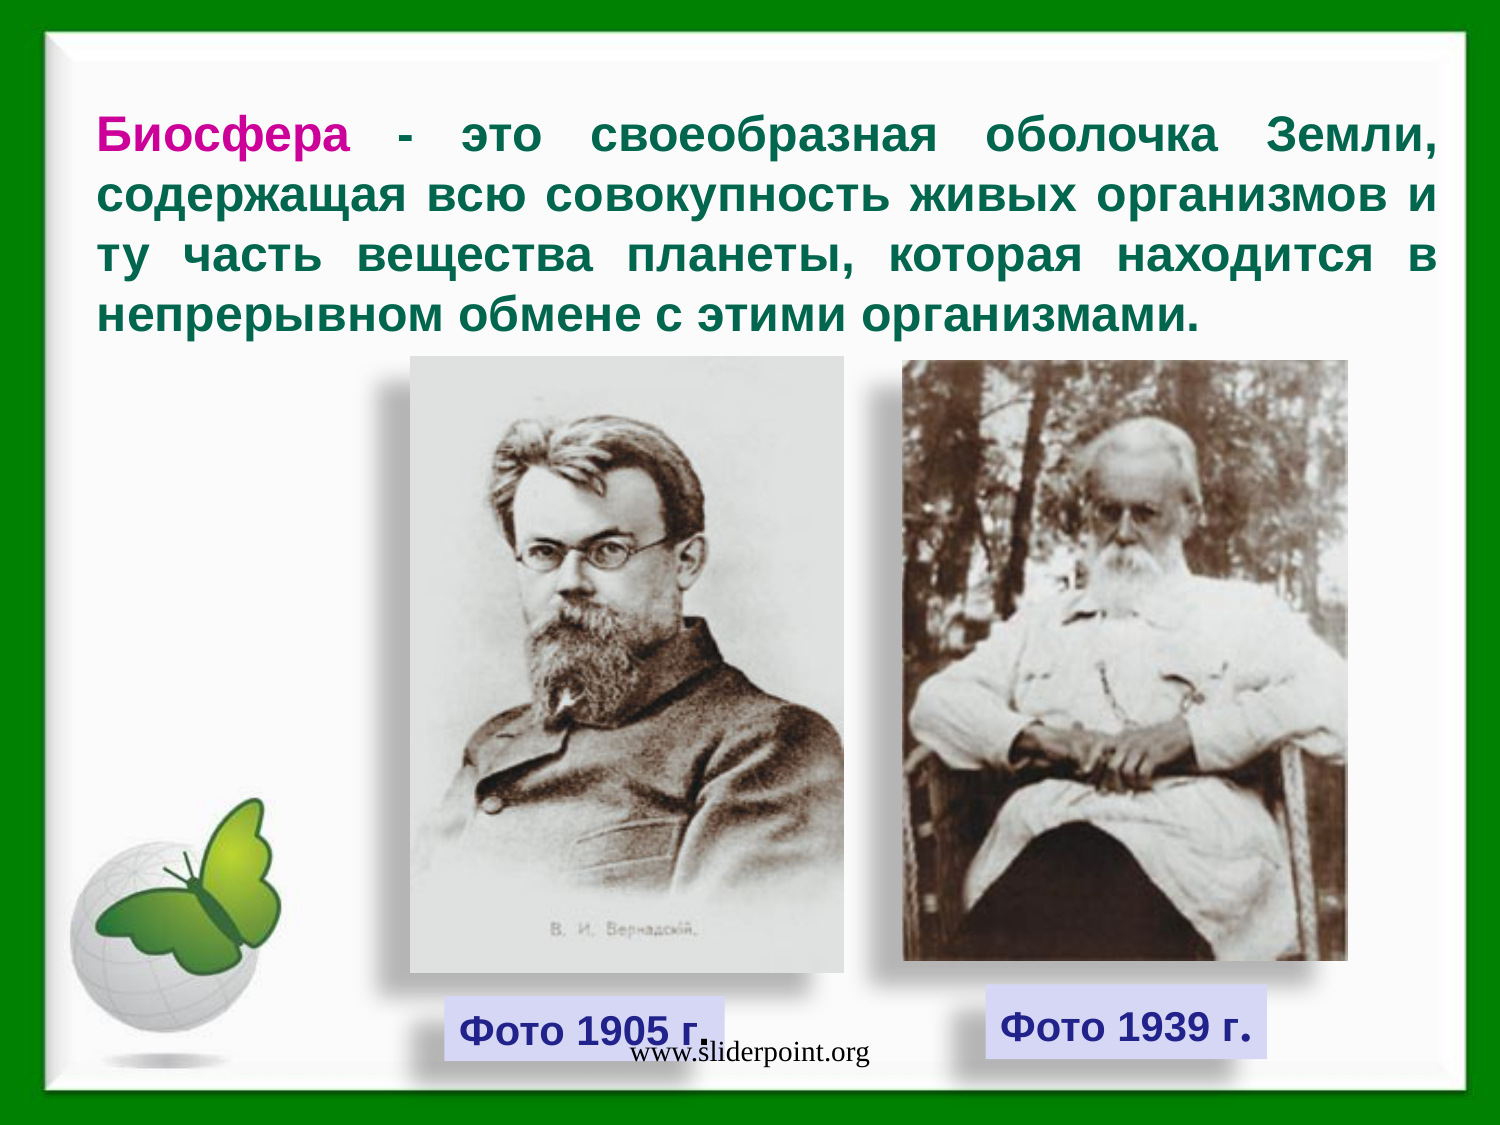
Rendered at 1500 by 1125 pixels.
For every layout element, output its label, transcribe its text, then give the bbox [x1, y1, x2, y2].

text_box Фото 1939 г. [983, 982, 1269, 1061]
text_box Биосфера - это своеобразная оболочка Земли, содержащая всю совокупность живых организмов и ту часть вещества планеты, которая находится в непрерывном обмене с этими организмами. [82, 93, 1454, 349]
picture [0, 0, 1500, 1125]
text_box Фото 1905 г. [444, 994, 725, 1063]
footer www.sliderpoint.org [512, 1024, 988, 1101]
